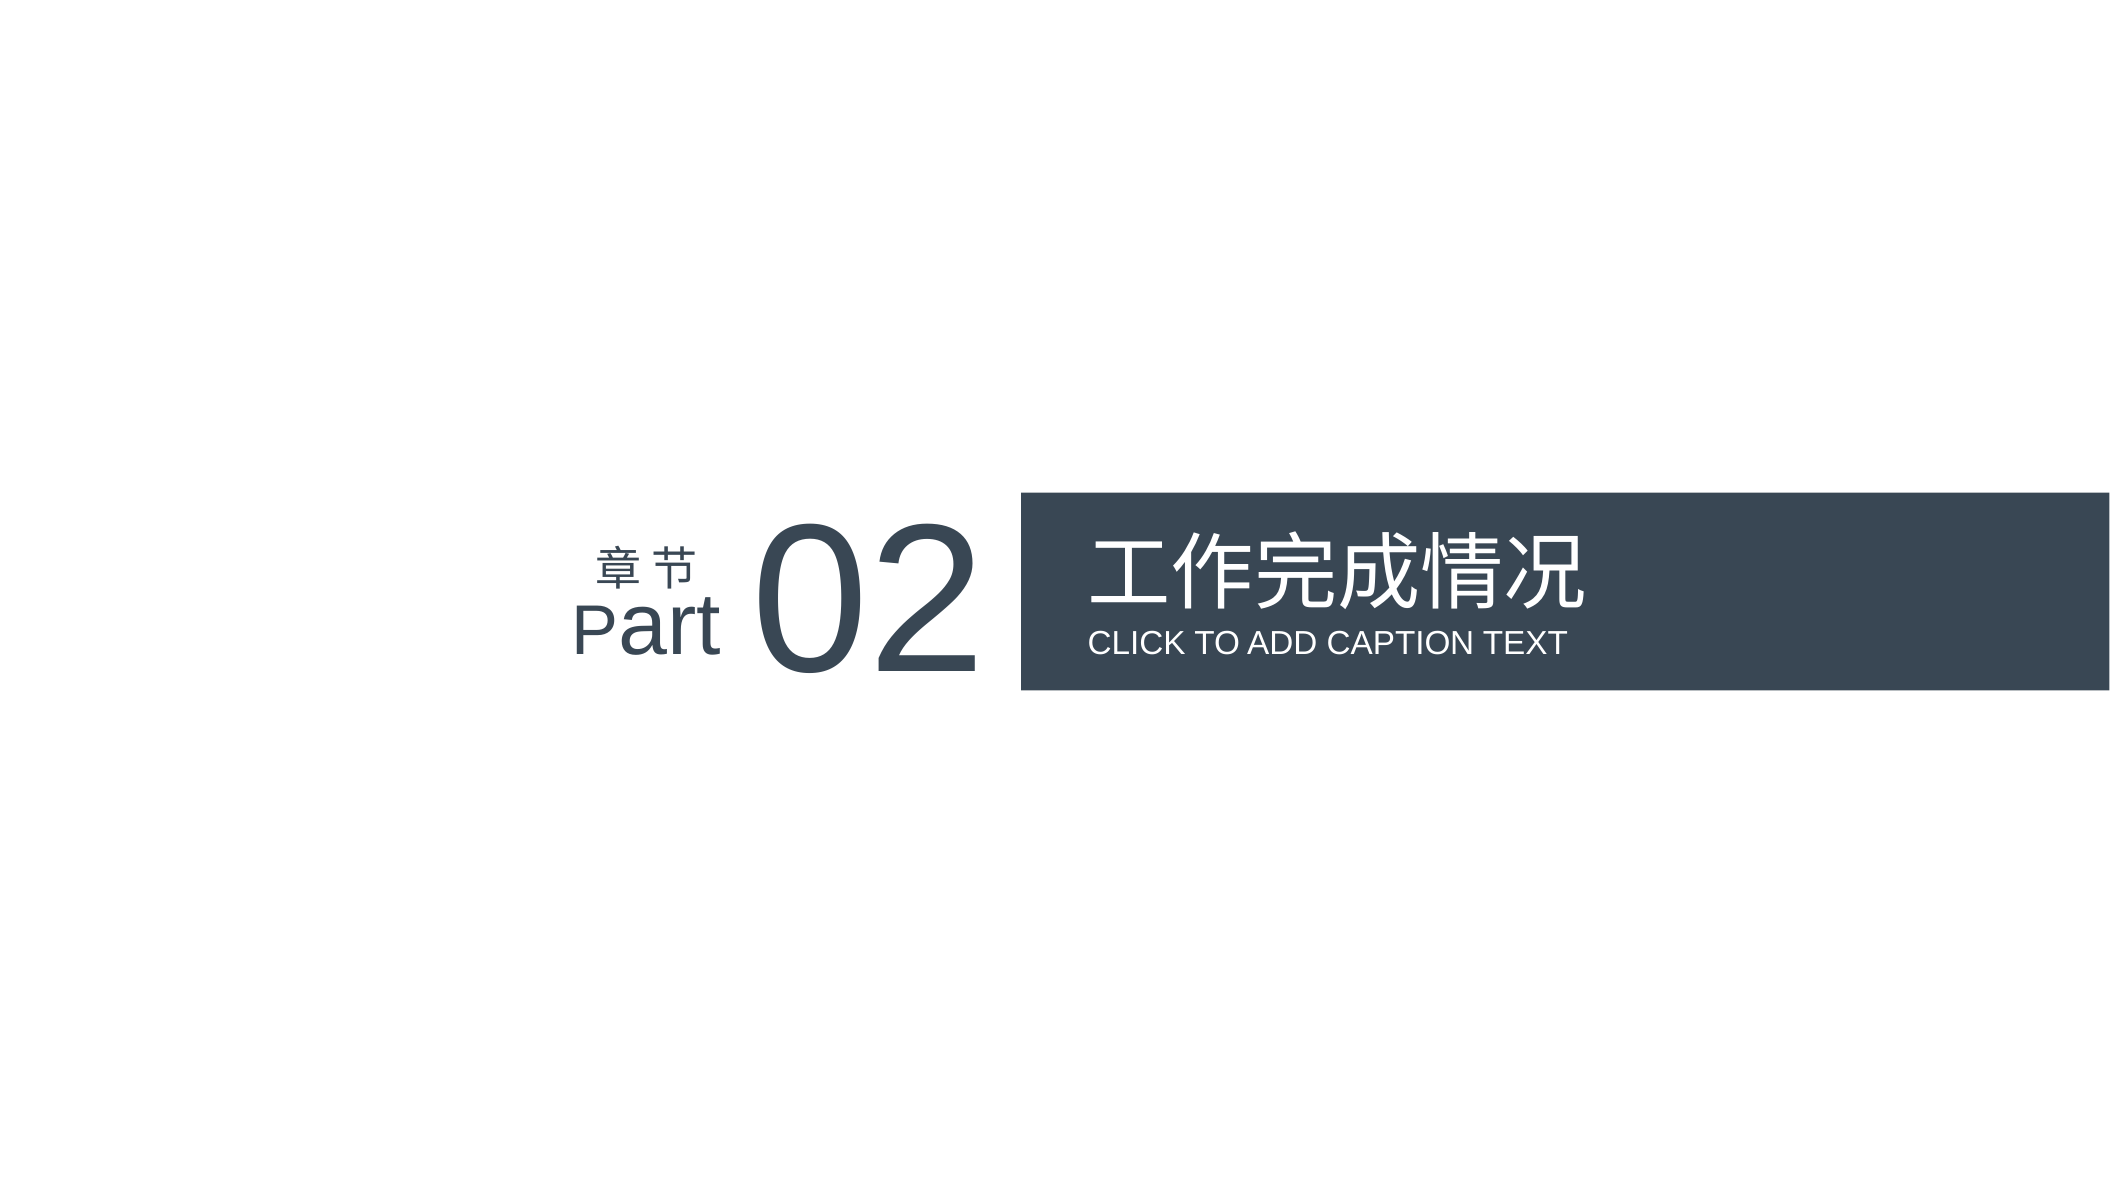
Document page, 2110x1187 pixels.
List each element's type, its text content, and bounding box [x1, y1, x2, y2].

text_box [1021, 492, 2110, 691]
text_box 章 节 [595, 539, 698, 595]
text_box 工作完成情况 [1087, 530, 1787, 621]
text_box CLICK TO ADD CAPTION TEXT [1087, 625, 1787, 662]
text_box Part [571, 566, 722, 673]
text_box 02 [751, 460, 986, 714]
